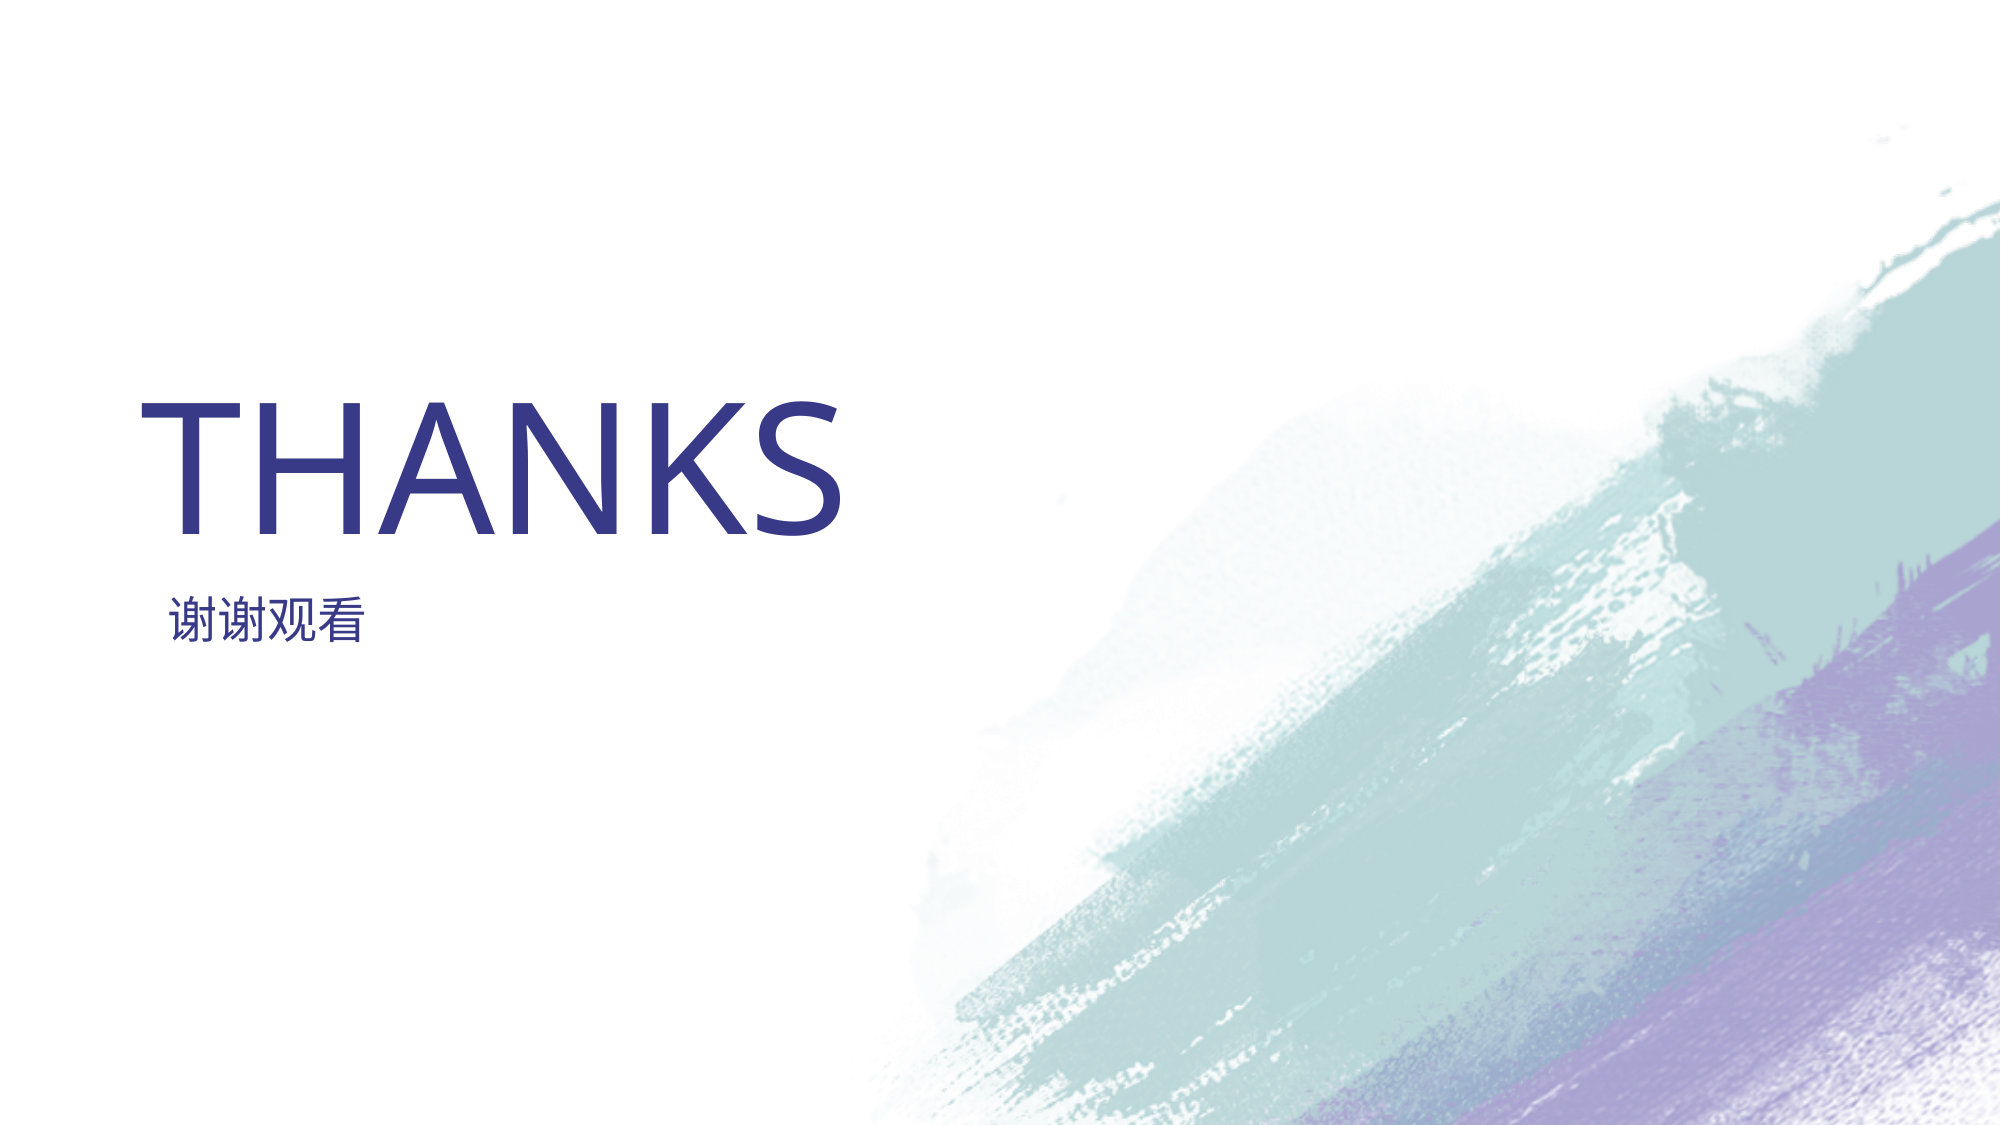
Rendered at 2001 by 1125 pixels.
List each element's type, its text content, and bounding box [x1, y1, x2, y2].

text_box THANKS [126, 343, 778, 579]
picture [778, 0, 2000, 1125]
text_box 谢谢观看 [153, 580, 778, 656]
